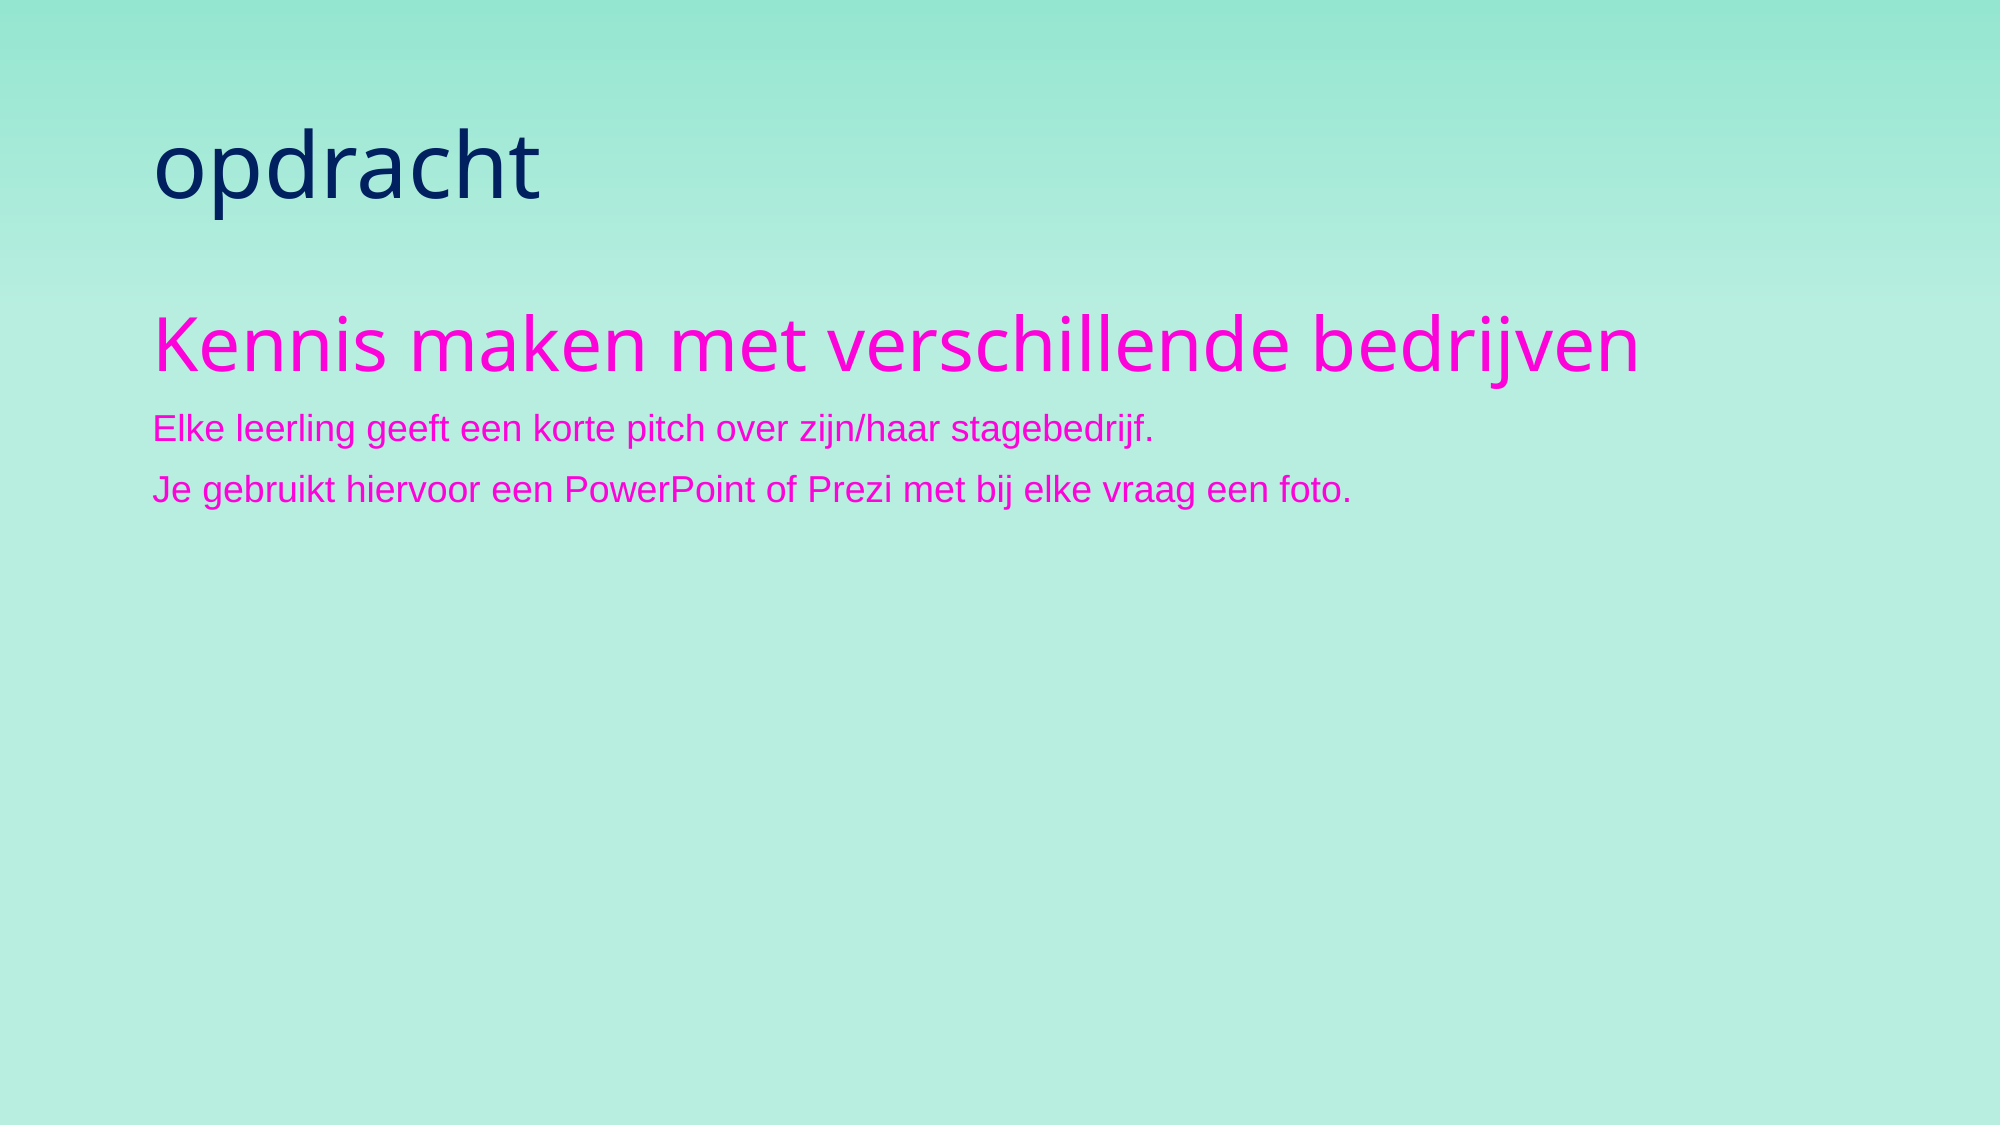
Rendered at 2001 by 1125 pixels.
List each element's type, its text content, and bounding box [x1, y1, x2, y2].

list Kennis maken met verschillende bedrijven Elke leerling geeft een korte pitch over zijn/haar stagebedrijf. Je gebruikt hiervoor een PowerPoint of Prezi met bij elke vraag een foto. [137, 299, 1863, 1014]
title opdracht [137, 59, 1863, 278]
